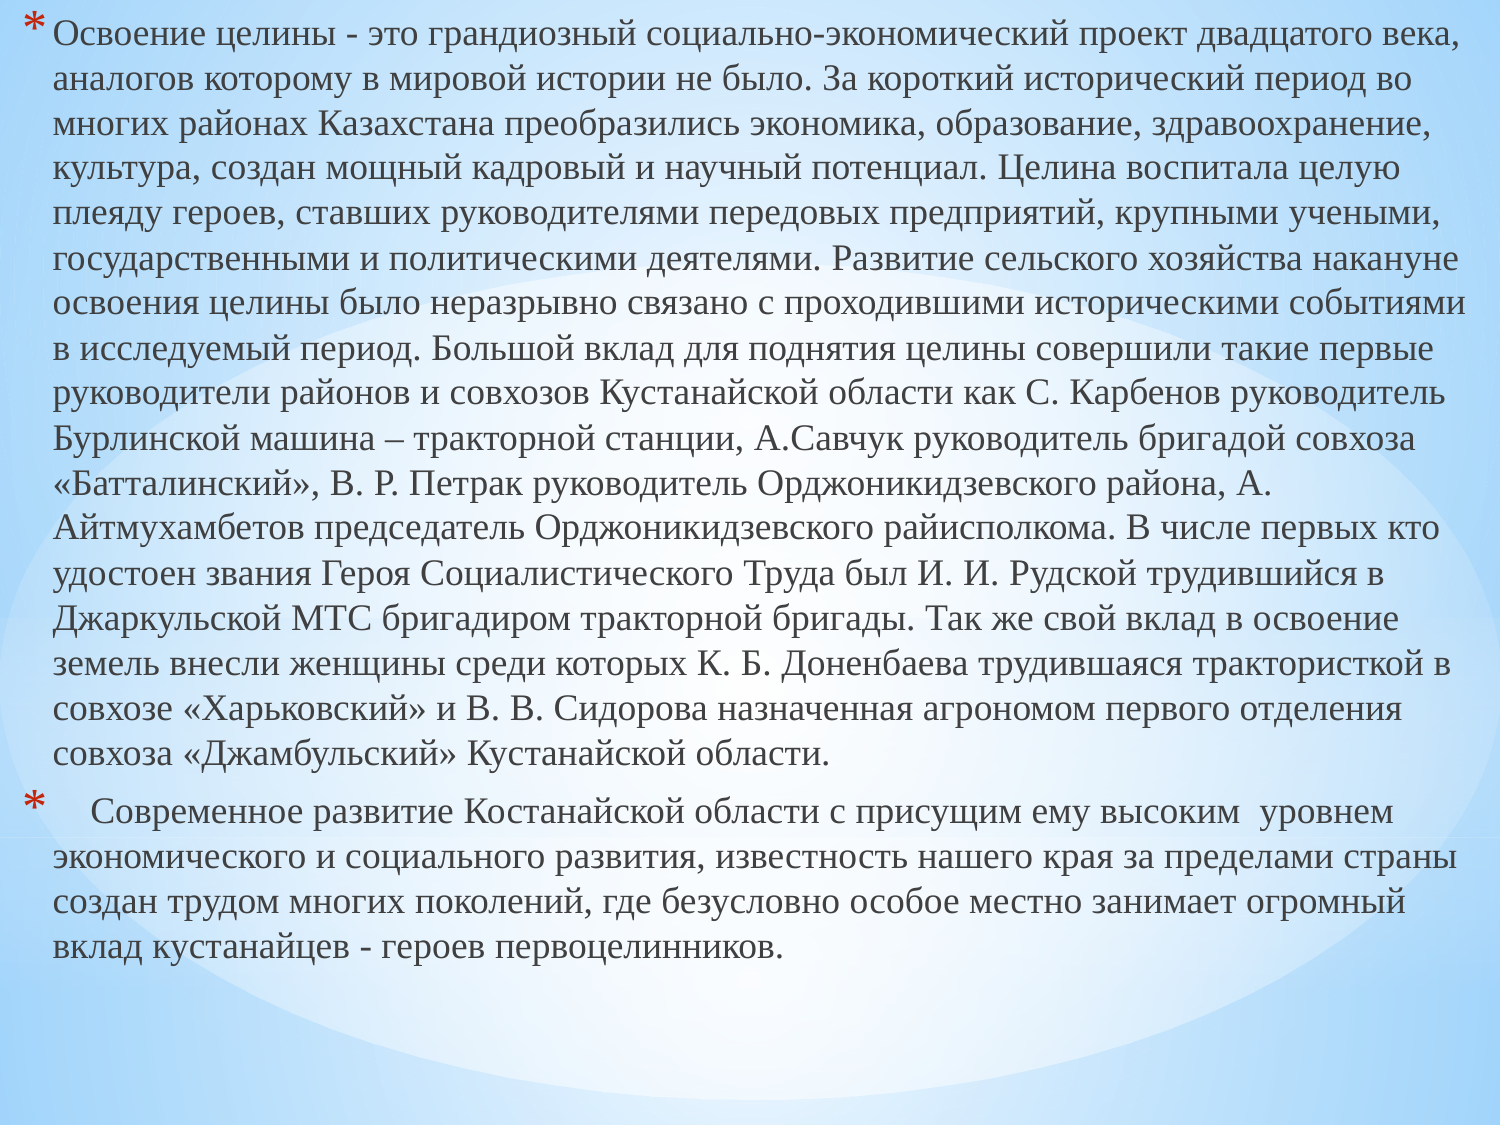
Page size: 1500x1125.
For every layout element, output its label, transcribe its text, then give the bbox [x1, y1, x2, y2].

list Освоение целины - это грандиозный социально-экономический проект двадцатого века, аналогов которому в мировой истории не было. За короткий исторический период во многих районах Казахстана преобразились экономика, образование, здравоохранение, культура, создан мощный кадровый и научный потенциал. Целина воспитала целую плеяду героев, ставших руководителями передовых предприятий, крупными учеными, государственными и политическими деятелями. Развитие сельского хозяйства накануне освоения целины было неразрывно связано с проходившими историческими событиями в исследуемый период. Большой вклад для поднятия целины совершили такие первые руководители районов и совхозов Кустанайской области как С. Карбенов руководитель Бурлинской машина – тракторной станции, А.Савчук руководитель бригадой совхоза «Батталинский», В. Р. Петрак руководитель Орджоникидзевского района, А. Айтмухамбетов председатель Орджоникидзевского райисполкома. В числе первых кто удостоен звания Героя Социалистического Труда был И. И. Рудской трудившийся в Джаркульской МТС бригадиром тракторной бригады. Так же свой вклад в освоение земель внесли женщины среди которых К. Б. Доненбаева трудившаяся трактористкой в совхозе «Харьковский» и В. В. Сидорова назначенная агрономом первого отделения совхоза «Джамбульский» Кустанайской области. Современное развитие Костанайской области с присущим ему высоким уровнем экономического и социального развития, известность нашего края за пределами страны создан трудом многих поколений, где безусловно особое местно занимает огромный вклад кустанайцев - героев первоцелинников. [0, 0, 1500, 1125]
